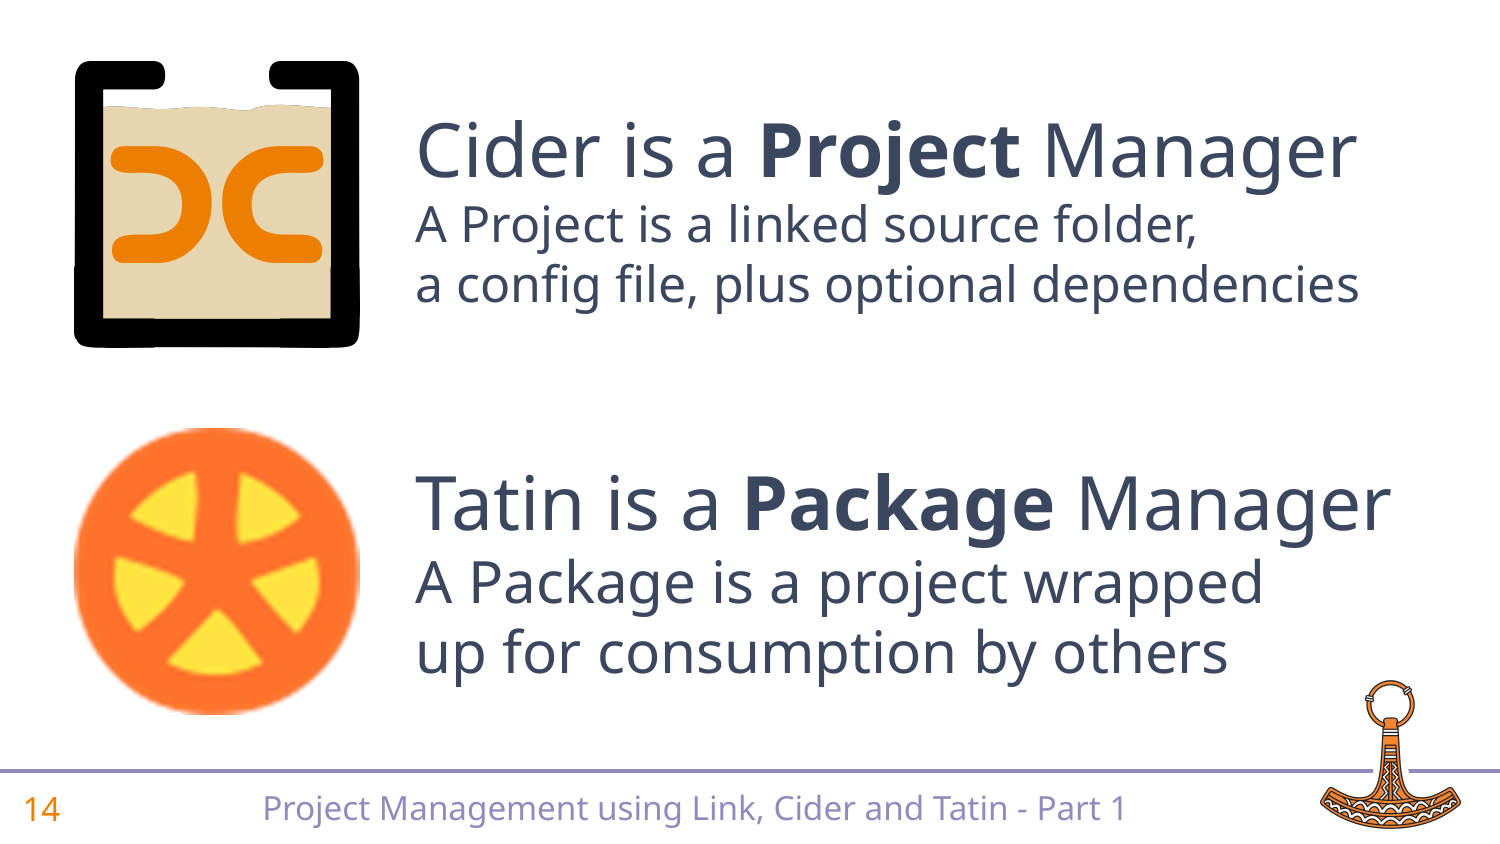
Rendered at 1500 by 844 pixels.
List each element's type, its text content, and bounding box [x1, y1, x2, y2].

picture [73, 60, 361, 348]
picture [1320, 693, 1461, 829]
picture [73, 428, 361, 715]
title Cider is a Project Manager A Project is a linked source folder, a config file, plus optional dependencies [400, 88, 1500, 320]
text_box Tatin is a Package Manager A Package is a project wrapped up for consumption by others [400, 428, 1500, 693]
